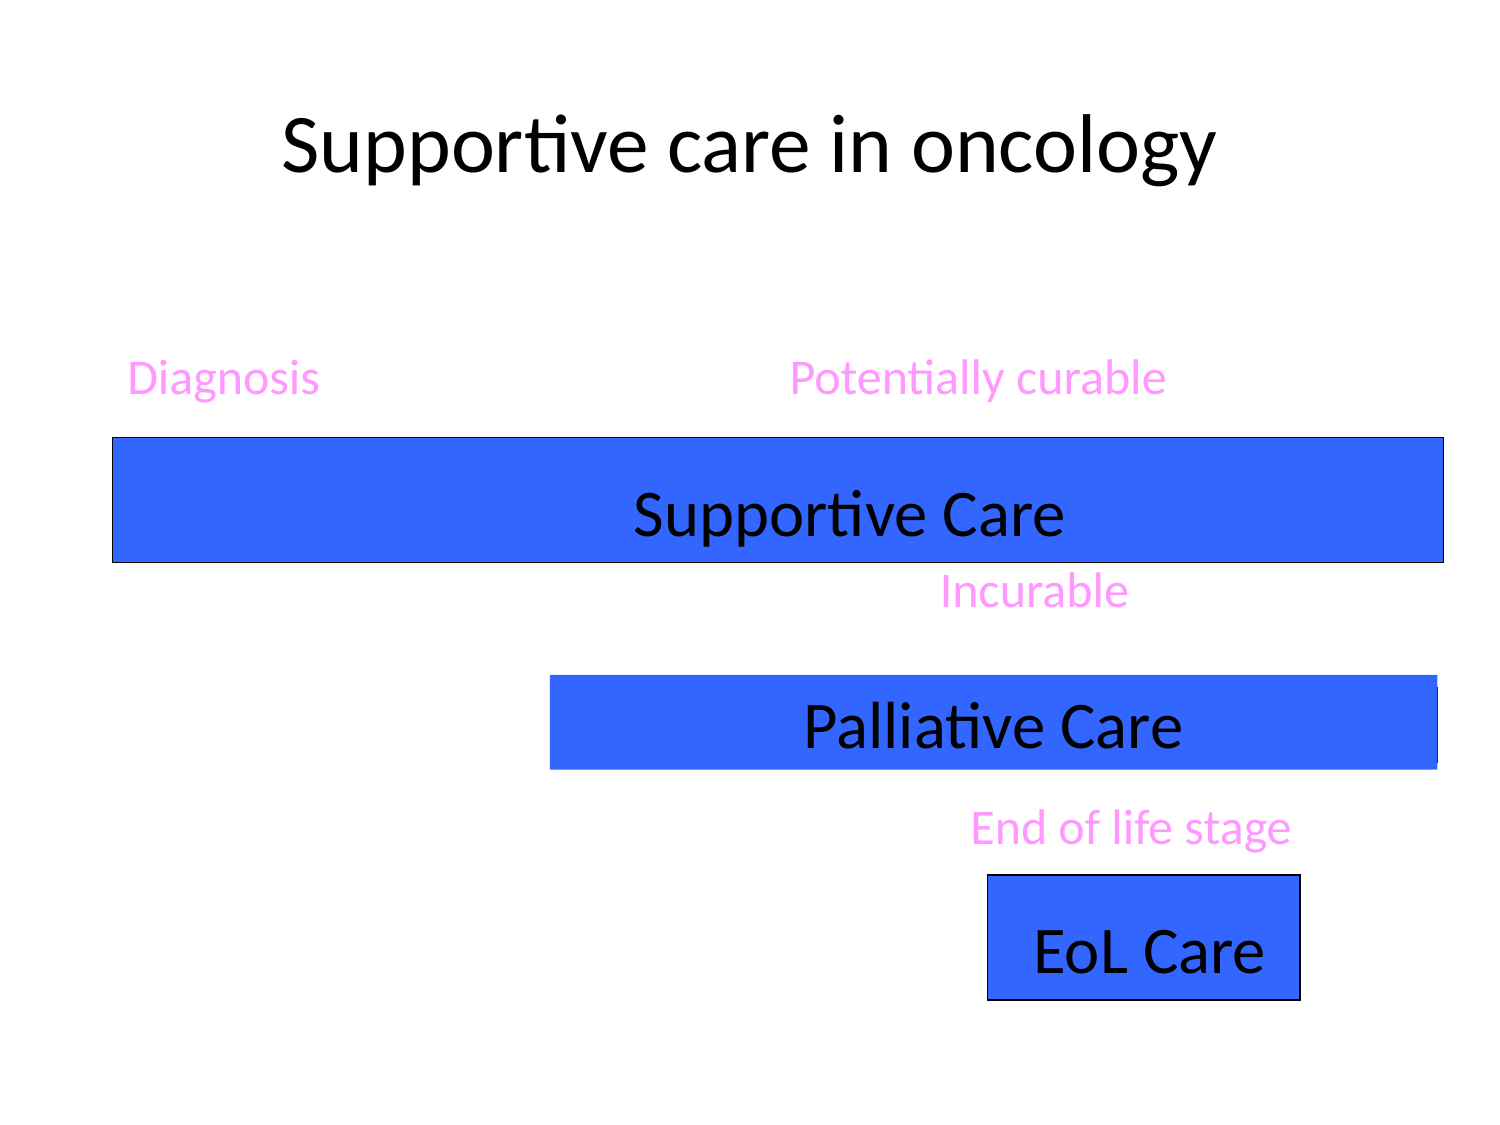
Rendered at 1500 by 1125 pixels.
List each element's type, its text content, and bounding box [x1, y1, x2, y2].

text_box End of life stage [762, 787, 1500, 863]
title Supportive care in oncology [75, 45, 1425, 233]
text_box Diagnosis [112, 337, 375, 413]
text_box [112, 437, 1444, 563]
text_box Incurable [924, 549, 1250, 625]
text_box [987, 875, 1300, 899]
text_box Supportive Care [200, 462, 1500, 558]
text_box [987, 995, 1300, 1000]
text_box Potentially curable [774, 337, 1382, 413]
text_box Palliative Care [549, 674, 1438, 770]
text_box EoL Care [912, 899, 1388, 995]
